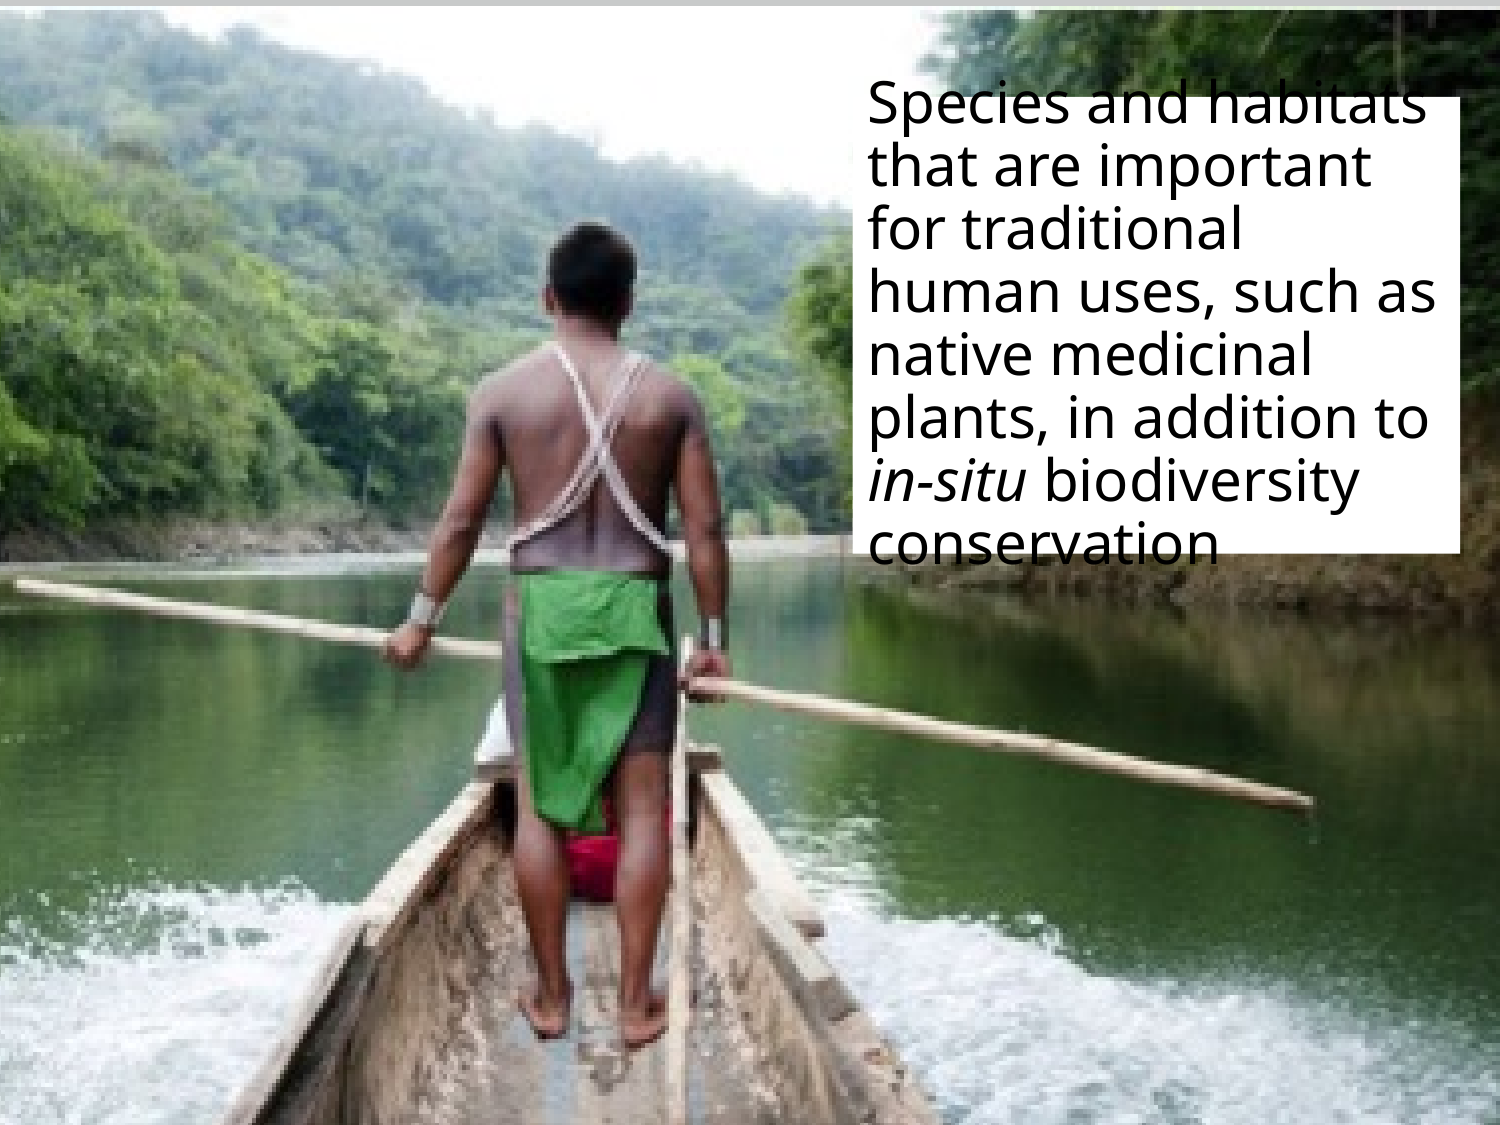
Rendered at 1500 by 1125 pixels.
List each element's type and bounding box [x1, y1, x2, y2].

text_box [0, 0, 1500, 6]
picture [0, 6, 1500, 1125]
